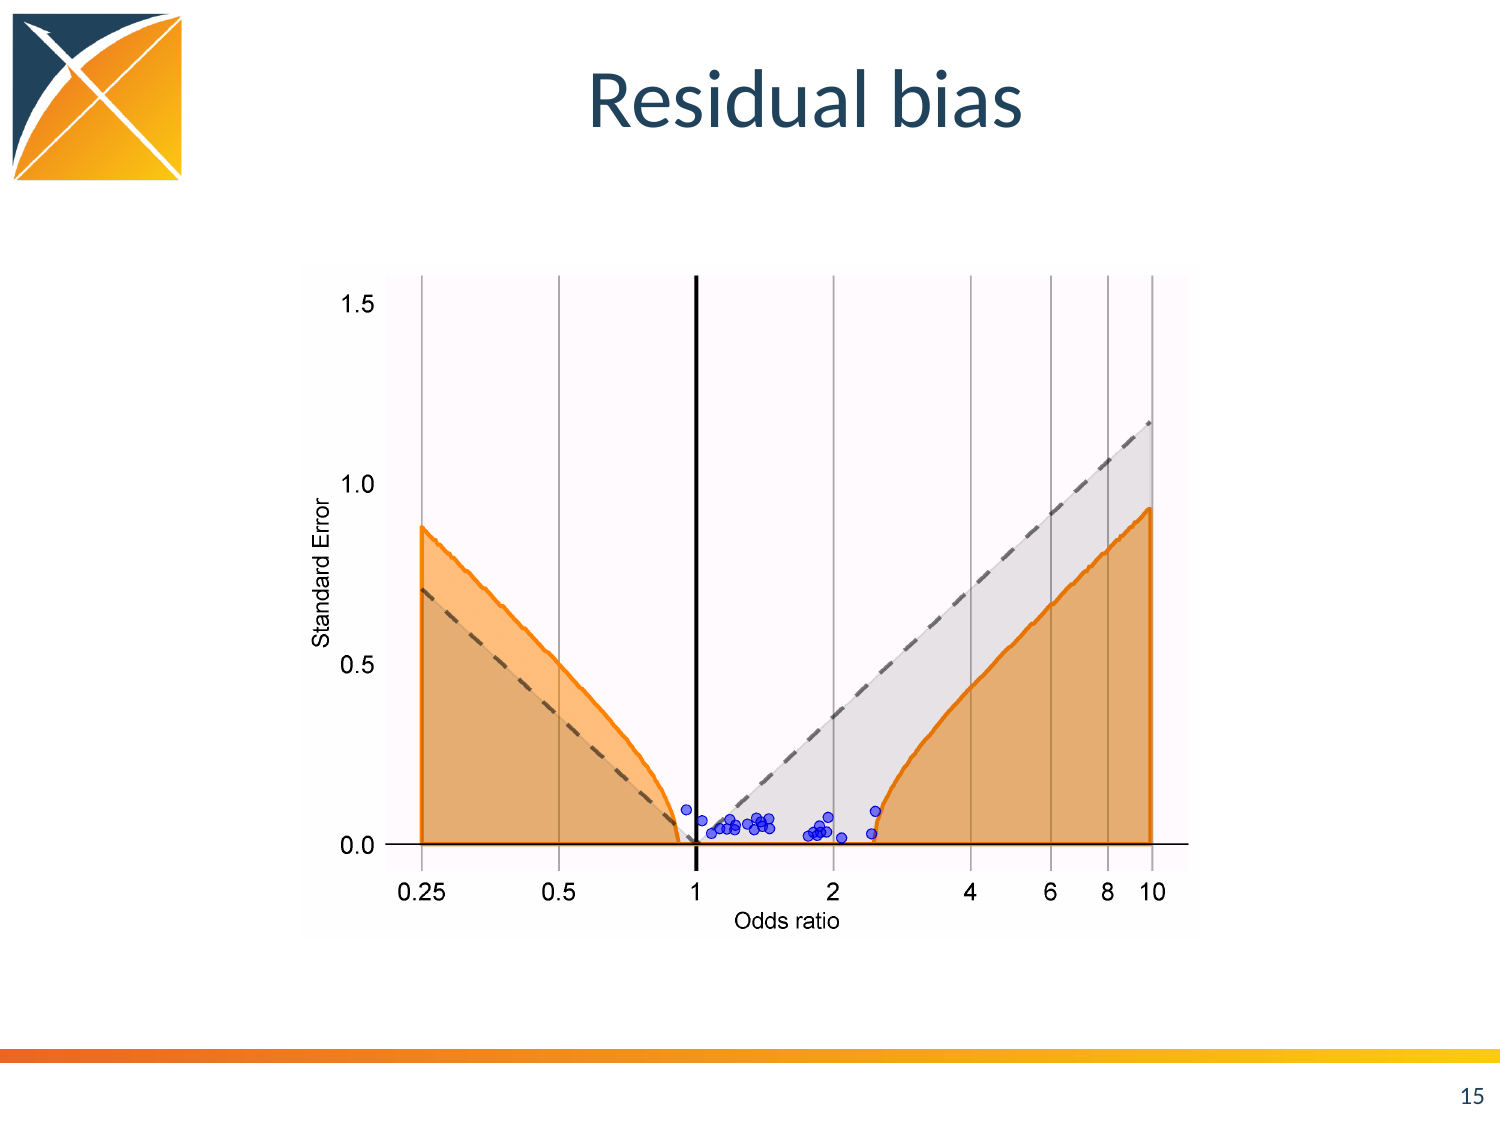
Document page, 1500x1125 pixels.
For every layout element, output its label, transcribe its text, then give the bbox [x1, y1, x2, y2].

slide_number 15 [1149, 1065, 1500, 1125]
picture [0, 0, 206, 200]
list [299, 264, 1201, 941]
title Residual bias [187, 24, 1425, 163]
